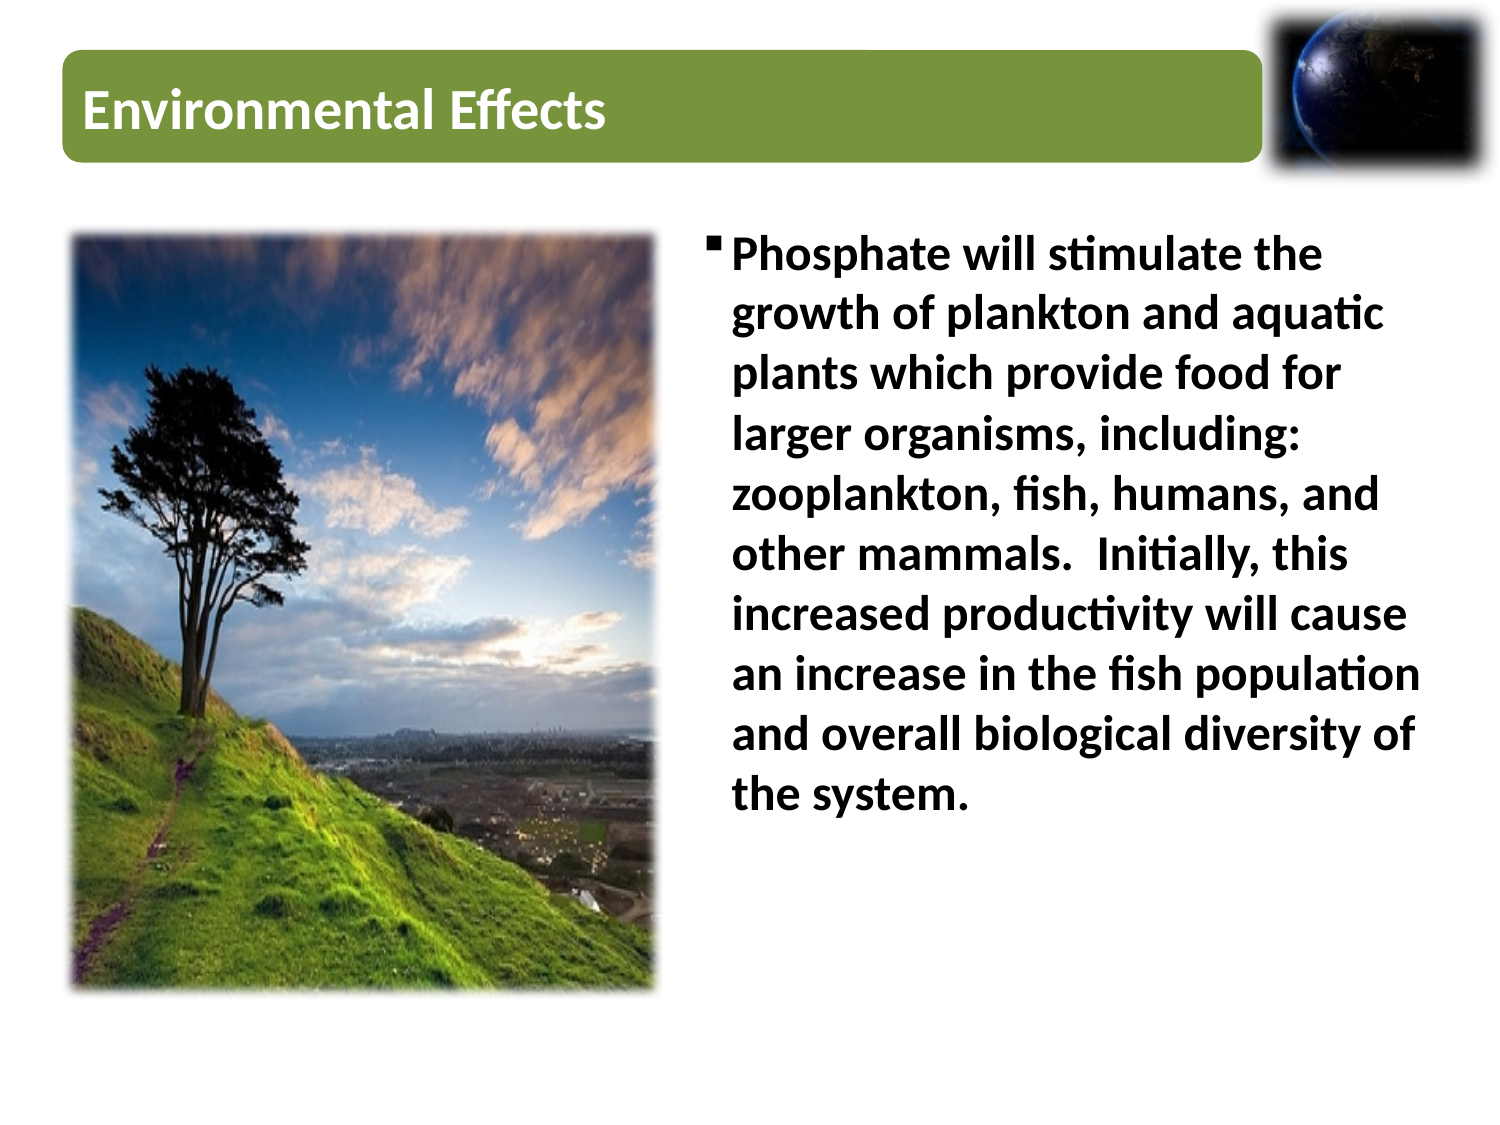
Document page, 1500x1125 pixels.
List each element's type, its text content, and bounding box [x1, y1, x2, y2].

picture [62, 224, 663, 1001]
picture [1251, 0, 1500, 188]
text_box Phosphate will stimulate the growth of plankton and aquatic plants which provide food for larger organisms, including: zooplankton, fish, humans, and other mammals. Initially, this increased productivity will cause an increase in the fish population and overall biological diversity of the system. [687, 212, 1438, 788]
text_box Environmental Effects [60, 47, 1246, 165]
